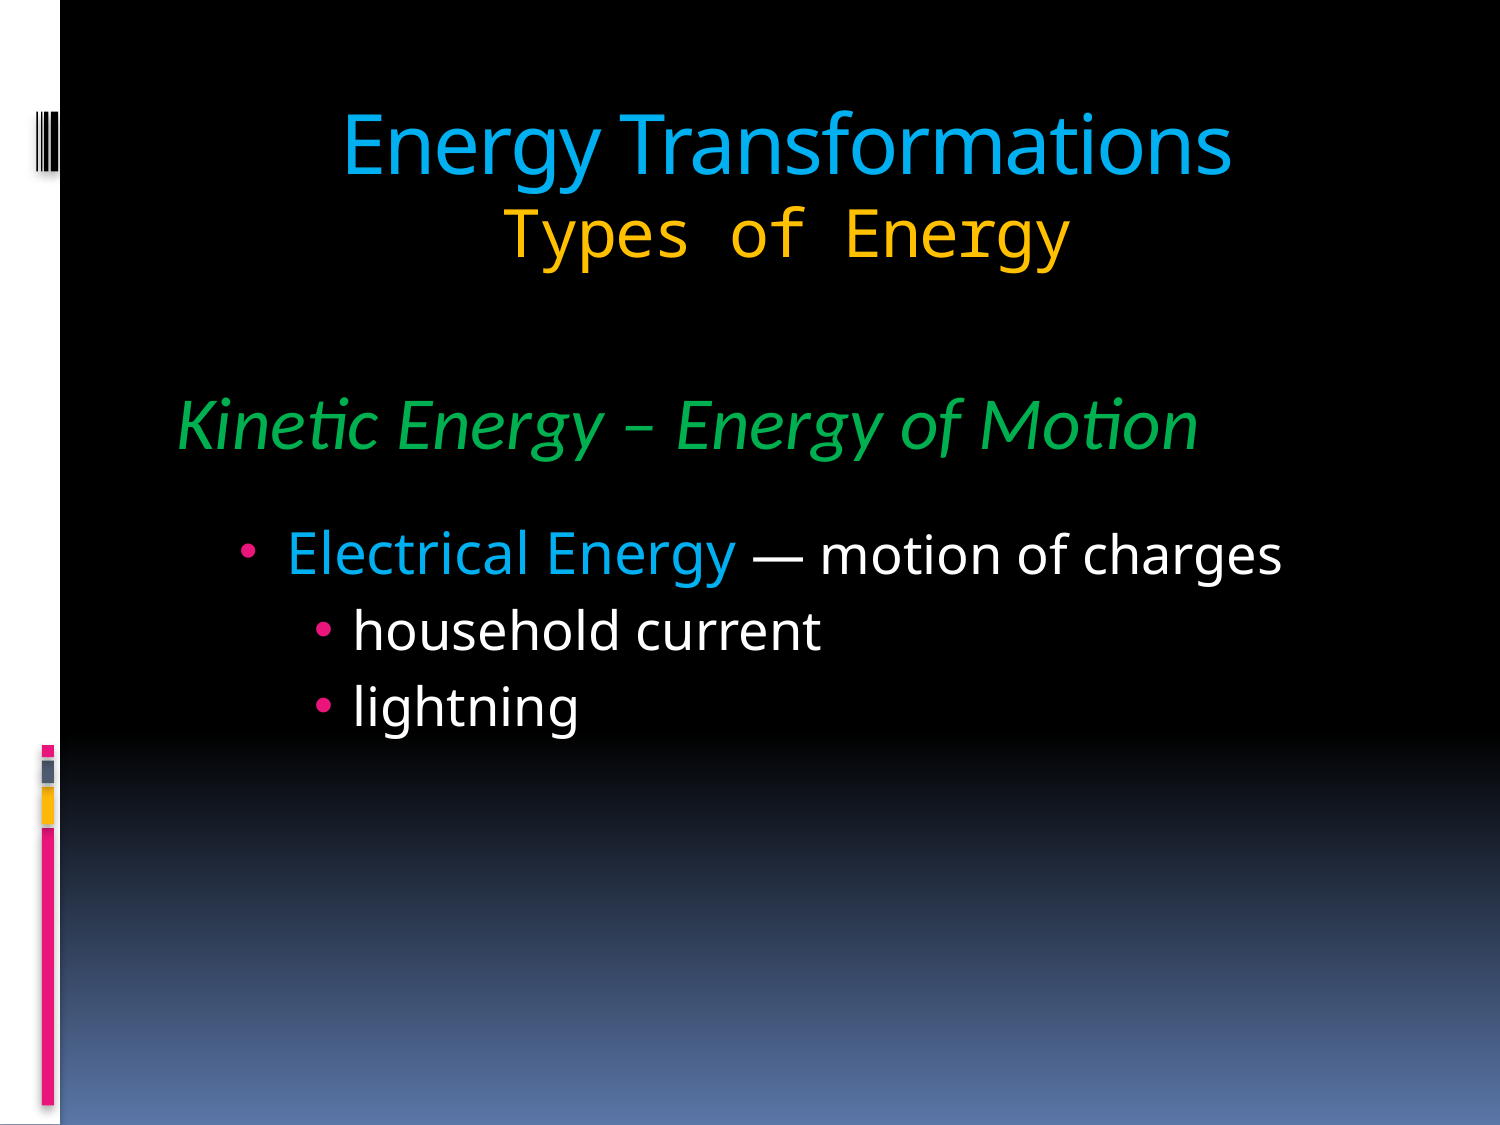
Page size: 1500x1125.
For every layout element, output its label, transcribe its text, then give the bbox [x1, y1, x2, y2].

list Kinetic Energy – Energy of Motion Electrical Energy — motion of charges household current lightning [150, 292, 1425, 1043]
title Energy Transformations Types of Energy [150, 83, 1425, 234]
